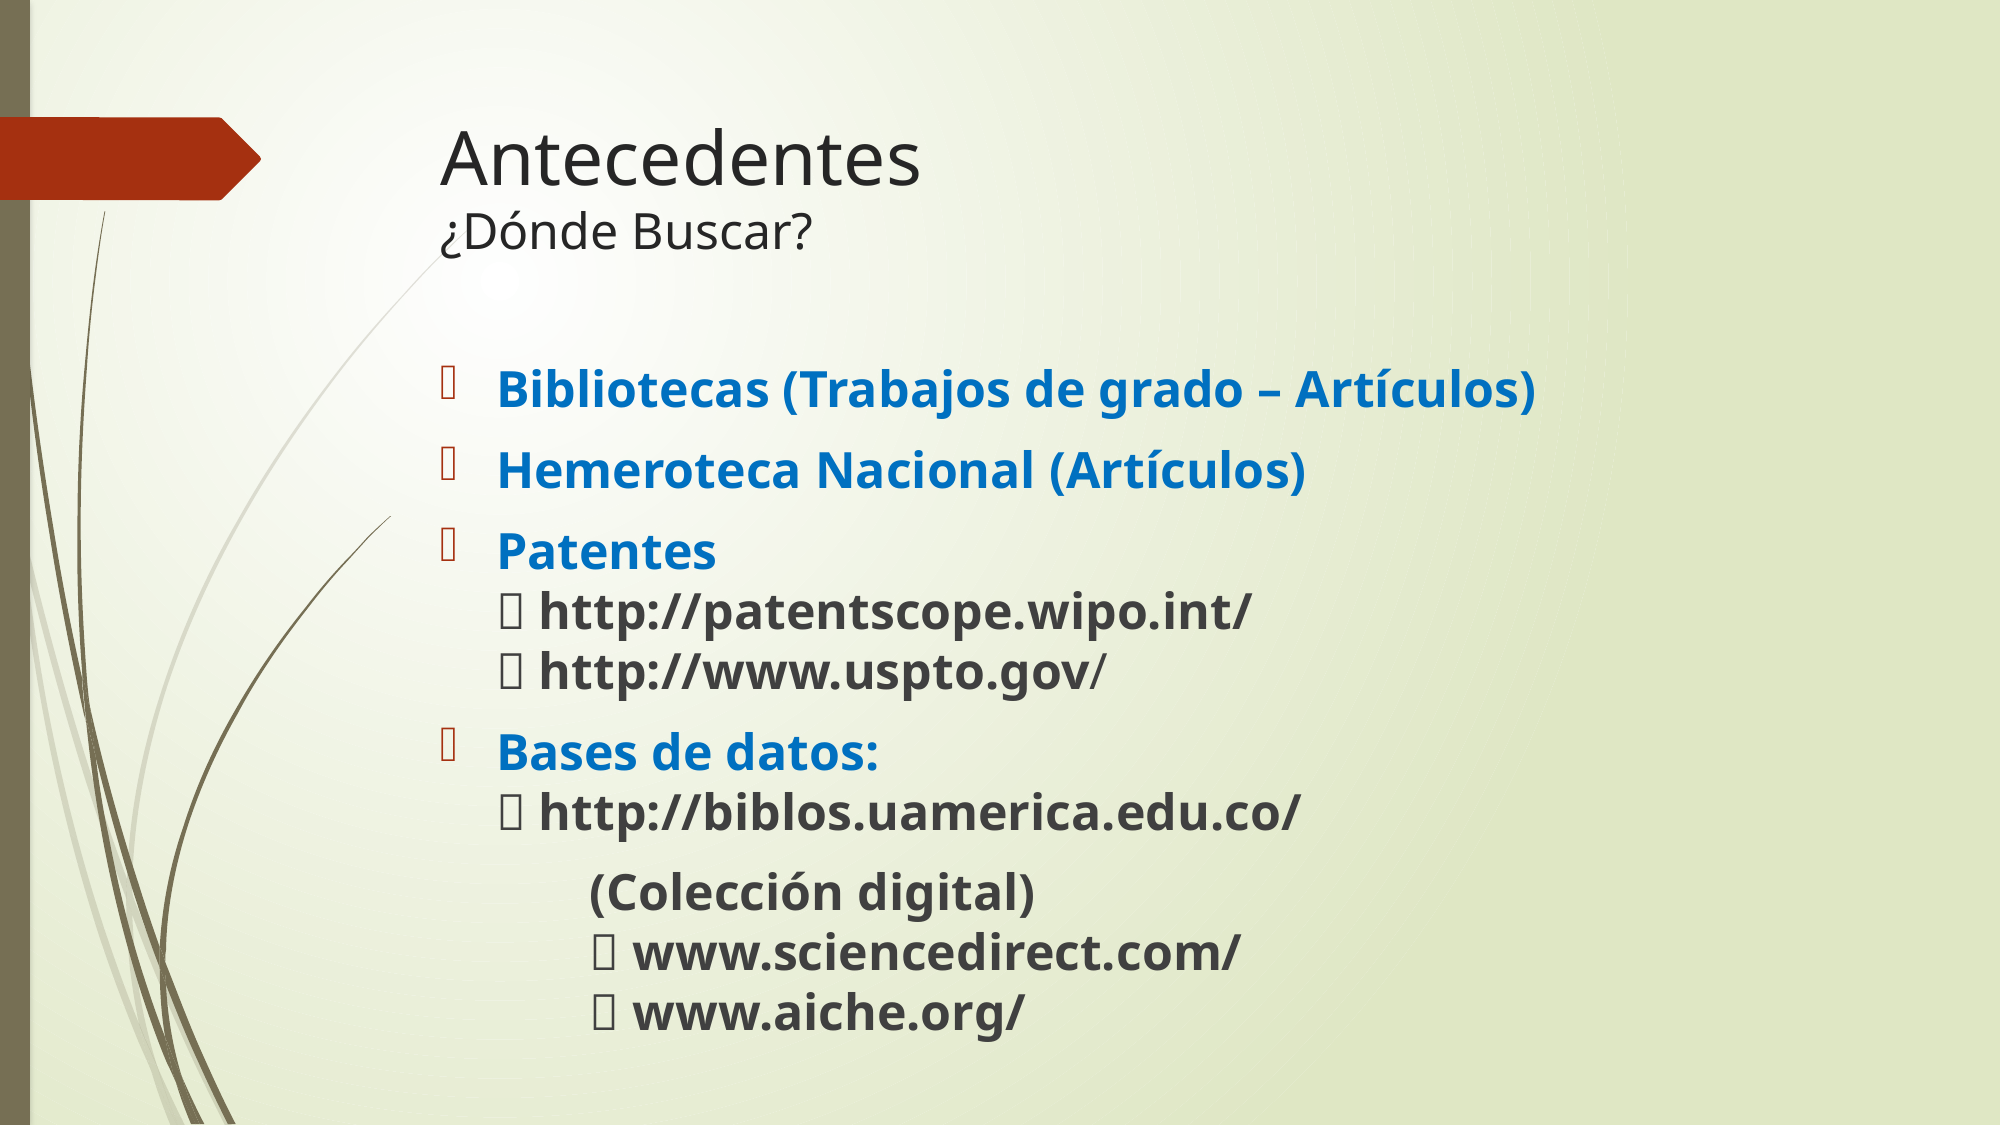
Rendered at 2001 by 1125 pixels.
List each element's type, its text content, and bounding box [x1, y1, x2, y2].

title Antecedentes ¿Dónde Buscar? [425, 102, 1888, 313]
list Bibliotecas (Trabajos de grado – Artículos) Hemeroteca Nacional (Artículos) Patentes  http://patentscope.wipo.int/  http://www.uspto.gov/ Bases de datos:  http://biblos.uamerica.edu.co/ (Colección digital)  www.sciencedirect.com/  www.aiche.org/ [424, 350, 1888, 970]
